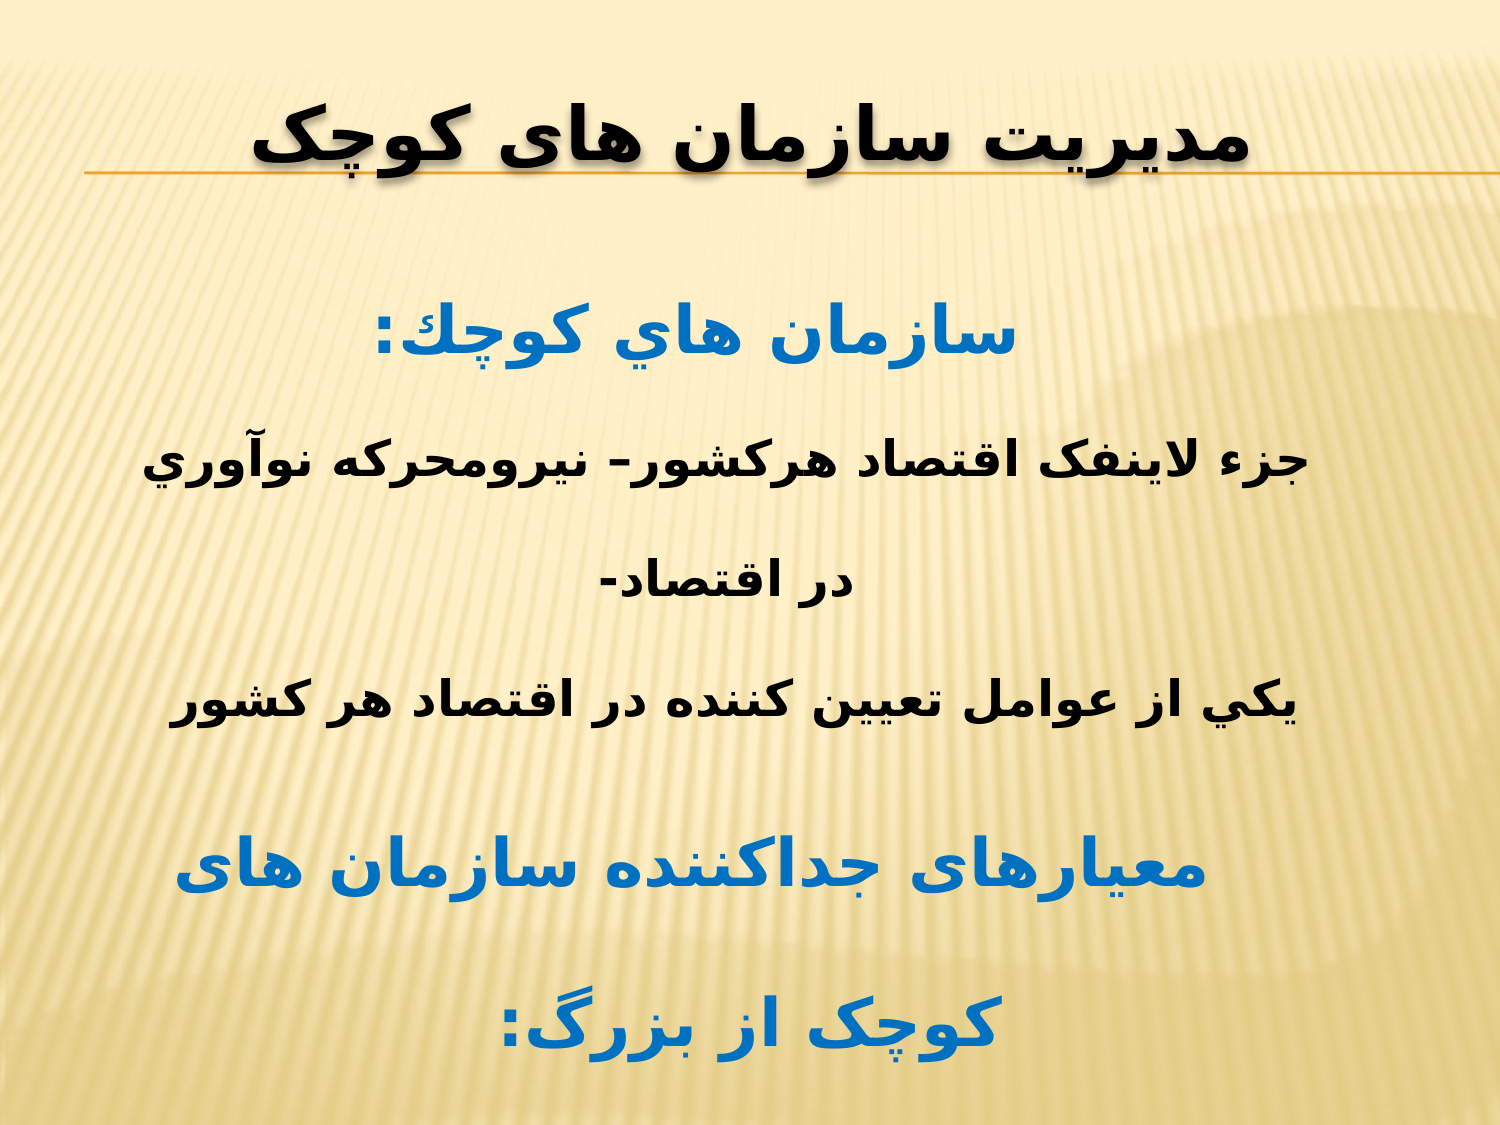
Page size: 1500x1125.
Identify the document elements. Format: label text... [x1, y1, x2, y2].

title مدیریت سازمان های کوچک [175, 93, 1329, 199]
list سازمان هاي كوچك: جزء لاینفک اقتصاد هرکشور– نيرومحركه نوآوري در اقتصاد- يكي از عوامل تعيين كننده در اقتصاد هر كشور معیارهای جداكننده سازمان های کوچک از بزرگ: تعداد کارکنان- ميزان مالكيت [93, 199, 1372, 950]
